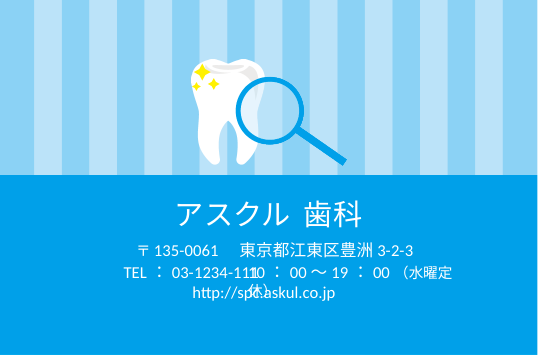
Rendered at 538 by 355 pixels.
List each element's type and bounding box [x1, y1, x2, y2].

picture [277, 204, 281, 224]
picture [425, 267, 436, 278]
picture [309, 243, 320, 256]
picture [0, 0, 538, 174]
picture [306, 201, 330, 227]
picture [210, 205, 226, 209]
picture [350, 201, 360, 227]
picture [335, 203, 345, 227]
picture [343, 244, 353, 251]
picture [219, 213, 228, 223]
picture [178, 205, 200, 210]
picture [183, 210, 189, 224]
picture [245, 203, 257, 209]
picture [362, 244, 371, 256]
picture [242, 243, 253, 256]
